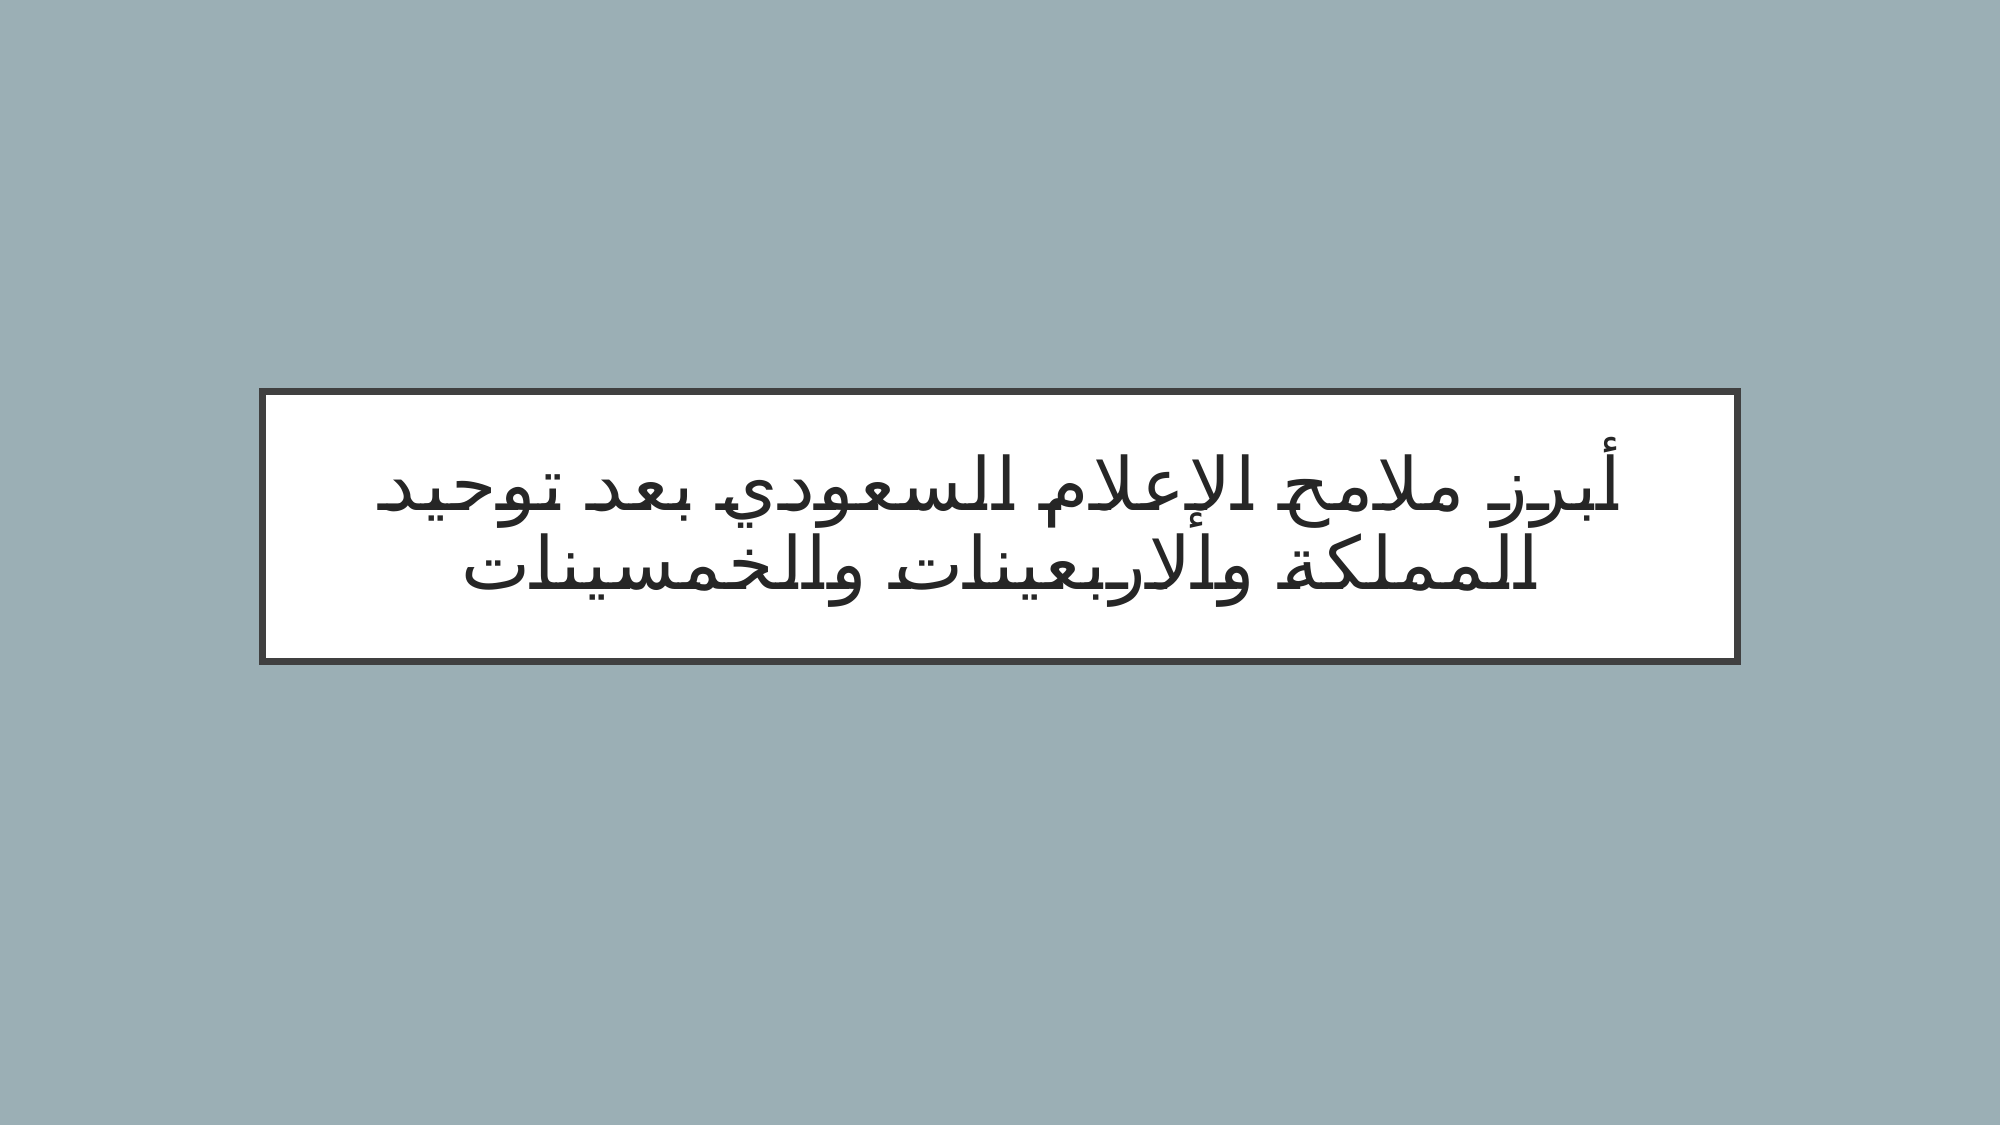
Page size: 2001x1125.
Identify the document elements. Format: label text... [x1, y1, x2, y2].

title أبرز ملامح الإعلام السعودي بعد توحيد المملكة والاربعينات والخمسينات [259, 388, 1741, 665]
